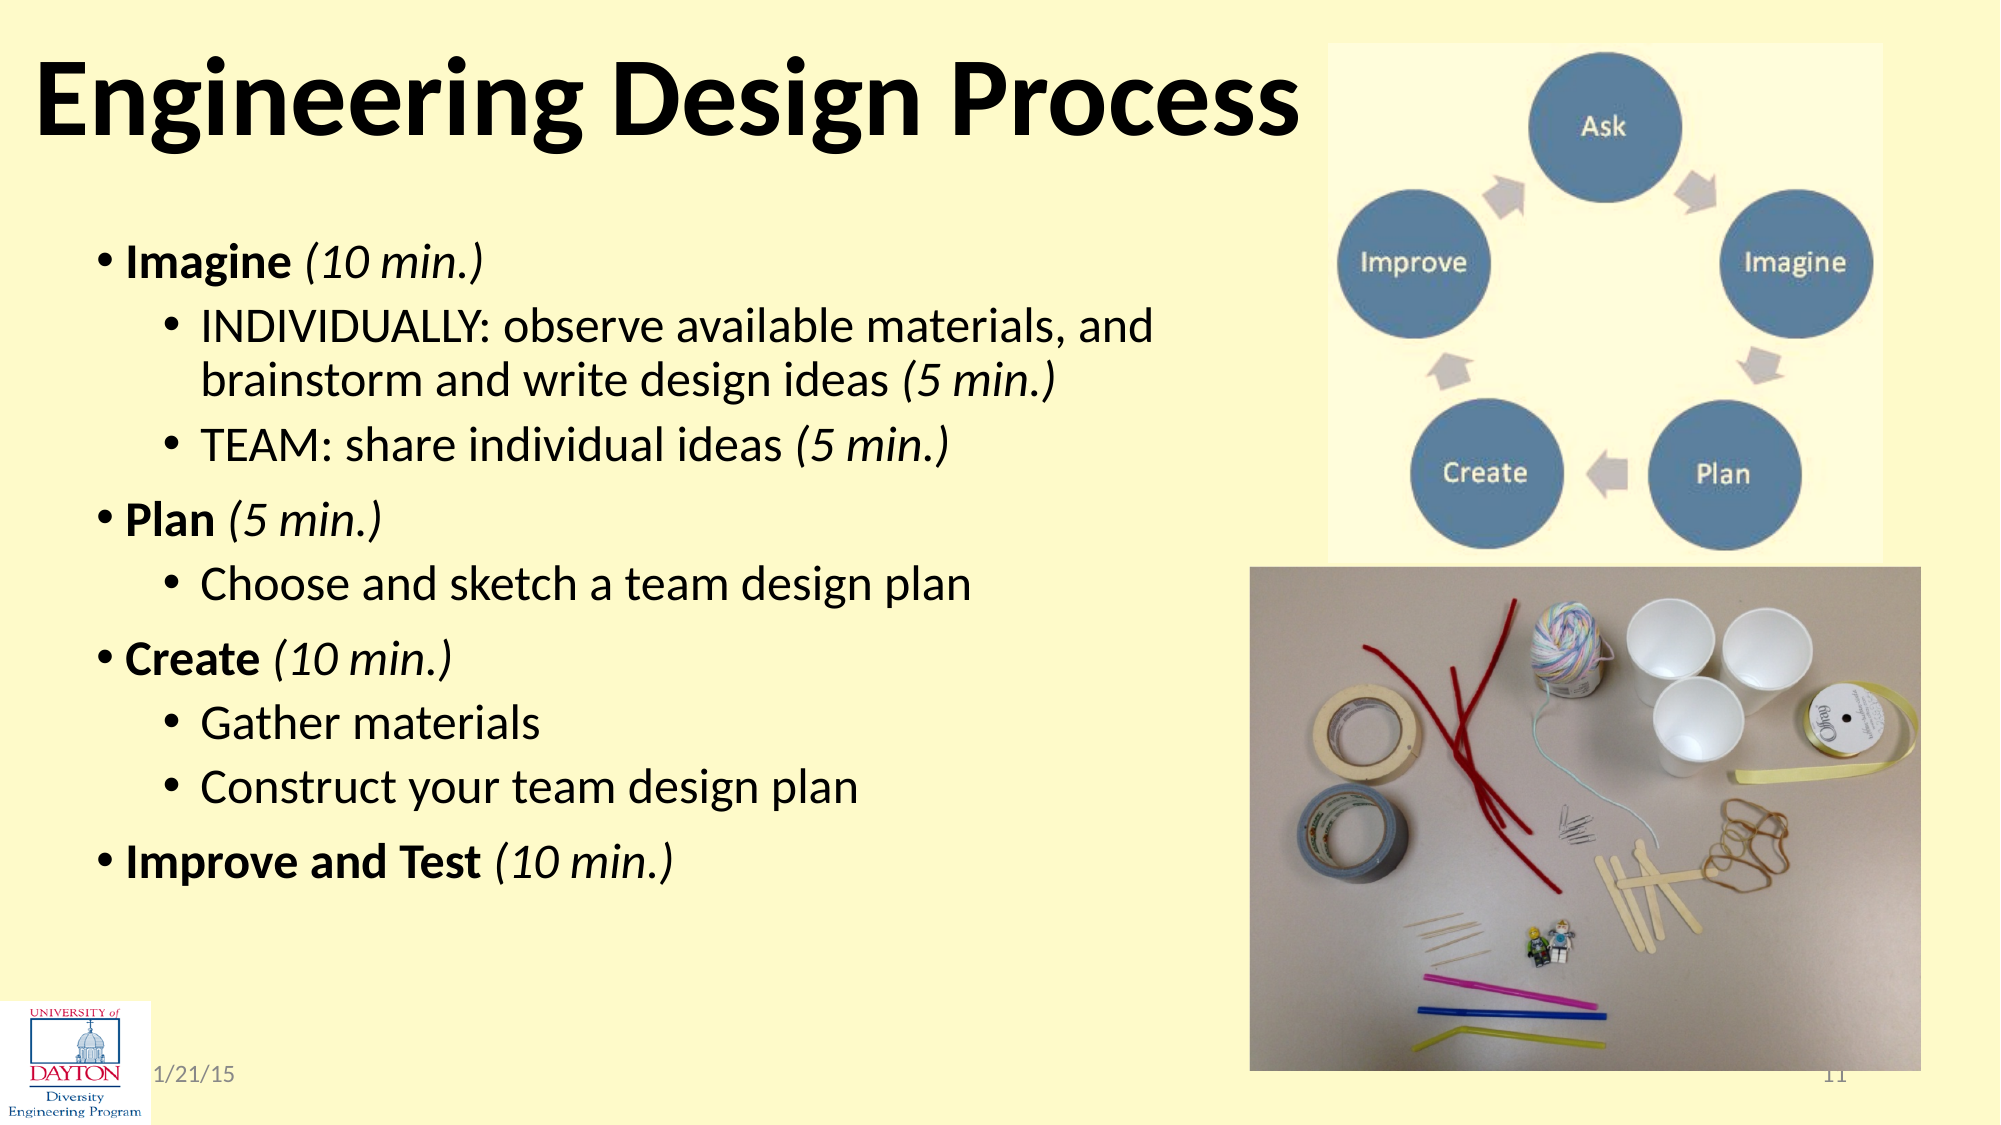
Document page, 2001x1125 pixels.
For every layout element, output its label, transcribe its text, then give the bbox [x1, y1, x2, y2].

list Imagine (10 min.) INDIVIDUALLY: observe available materials, and brainstorm and write design ideas (5 min.) TEAM: share individual ideas (5 min.) Plan (5 min.) Choose and sketch a team design plan Create (10 min.) Gather materials Construct your team design plan Improve and Test (10 min.) [72, 227, 1216, 1076]
picture [1248, 566, 1922, 1071]
picture [1328, 42, 1884, 563]
title Engineering Design Process [19, 24, 1745, 175]
picture [0, 1001, 151, 1125]
